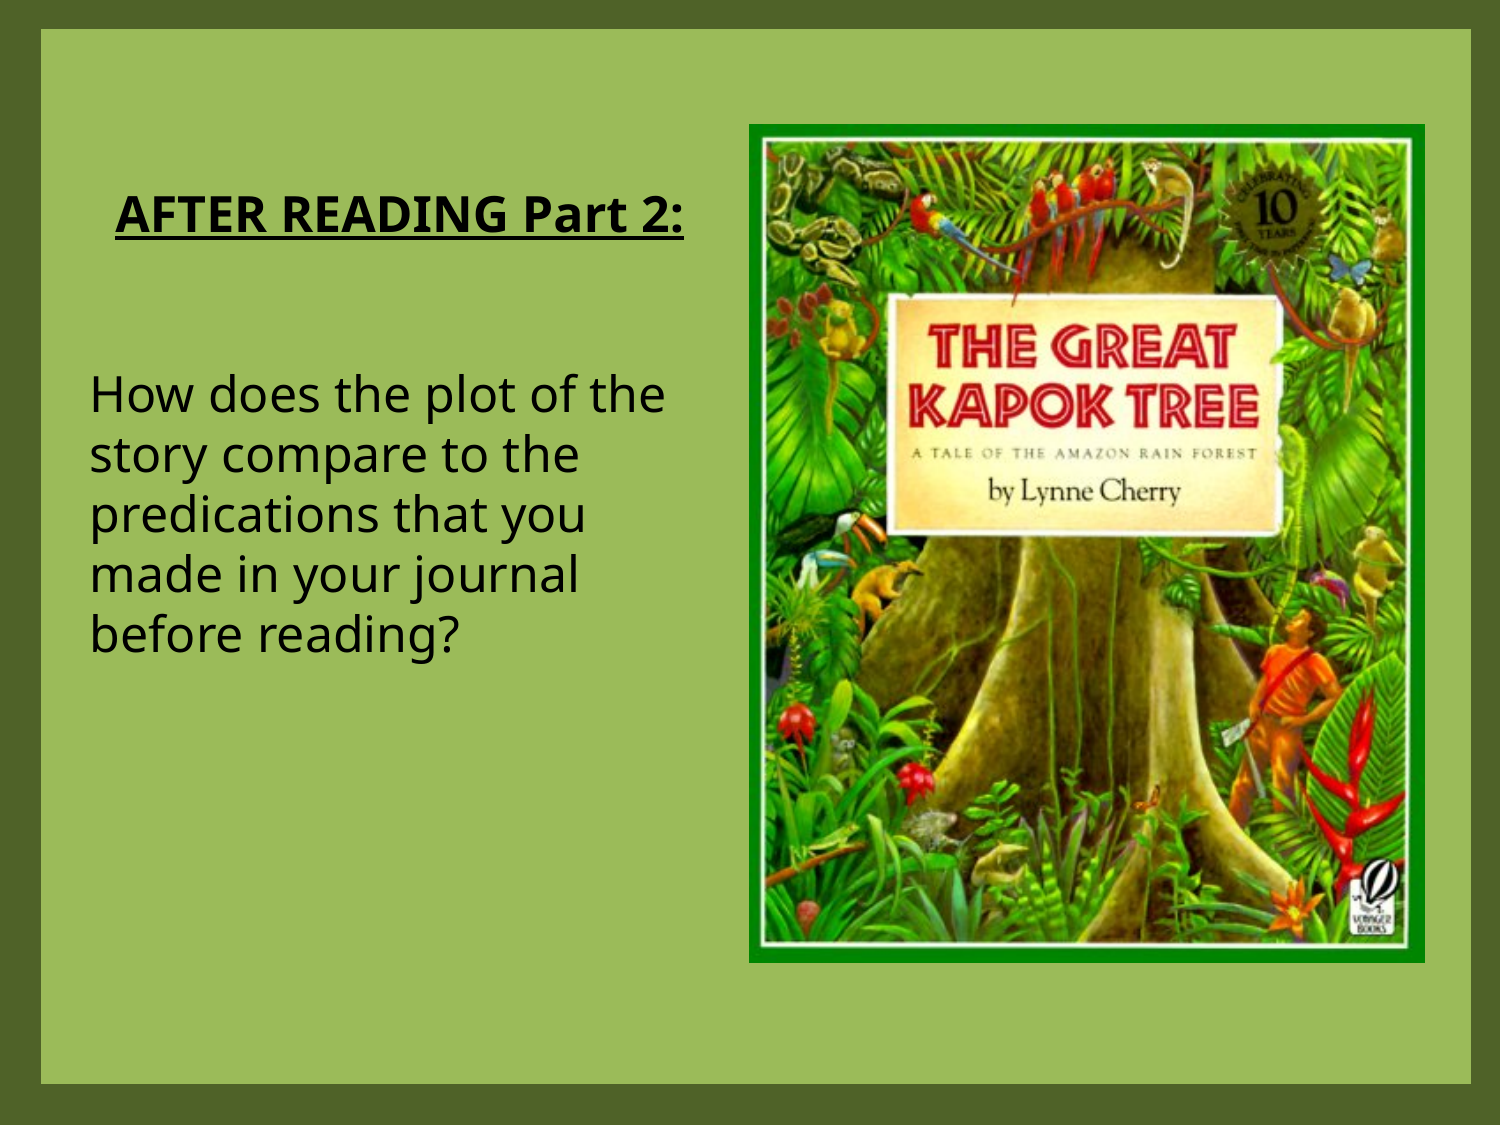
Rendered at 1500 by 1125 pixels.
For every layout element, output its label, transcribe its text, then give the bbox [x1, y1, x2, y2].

text_box [35, 23, 1477, 1089]
picture [749, 124, 1426, 963]
text_box AFTER READING Part 2: How does the plot of the story compare to the predications that you made in your journal before reading? [75, 174, 725, 670]
